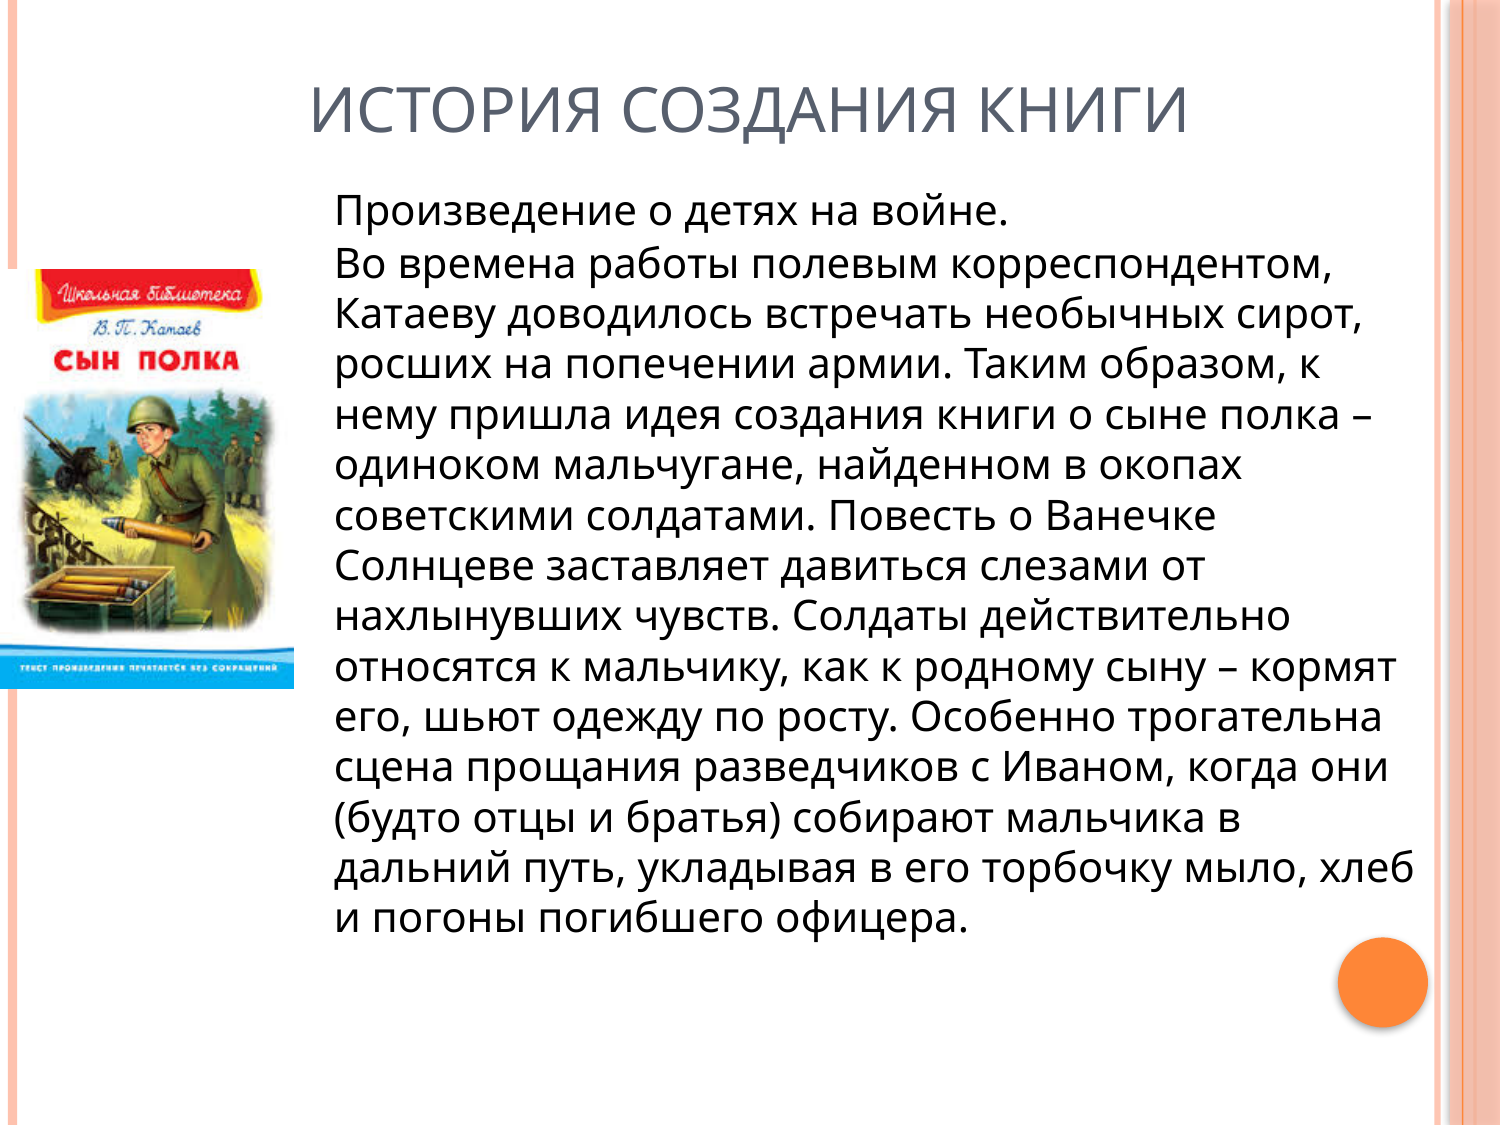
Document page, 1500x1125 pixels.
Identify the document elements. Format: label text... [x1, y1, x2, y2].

picture [191, 665, 207, 671]
picture [0, 268, 295, 671]
list Произведение о детях на войне. Во времена работы полевым корреспондентом, Катаеву доводилось встречать необычных сирот, росших на попечении армии. Таким образом, к нему пришла идея создания книги о сыне полка – одиноком мальчугане, найденном в окопах советскими солдатами. Повесть о Ванечке Солнцеве заставляет давиться слезами от нахлынувших чувств. Солдаты действительно относятся к мальчику, как к родному сыну – кормят его, шьют одежду по росту. Особенно трогательна сцена прощания разведчиков с Иваном, когда они (будто отцы и братья) собирают мальчика в дальний путь, укладывая в его торбочку мыло, хлеб и погоны погибшего офицера. [281, 175, 1442, 1055]
picture [53, 665, 125, 671]
picture [130, 664, 185, 671]
title История создания книги [75, 0, 1425, 153]
picture [21, 665, 46, 671]
